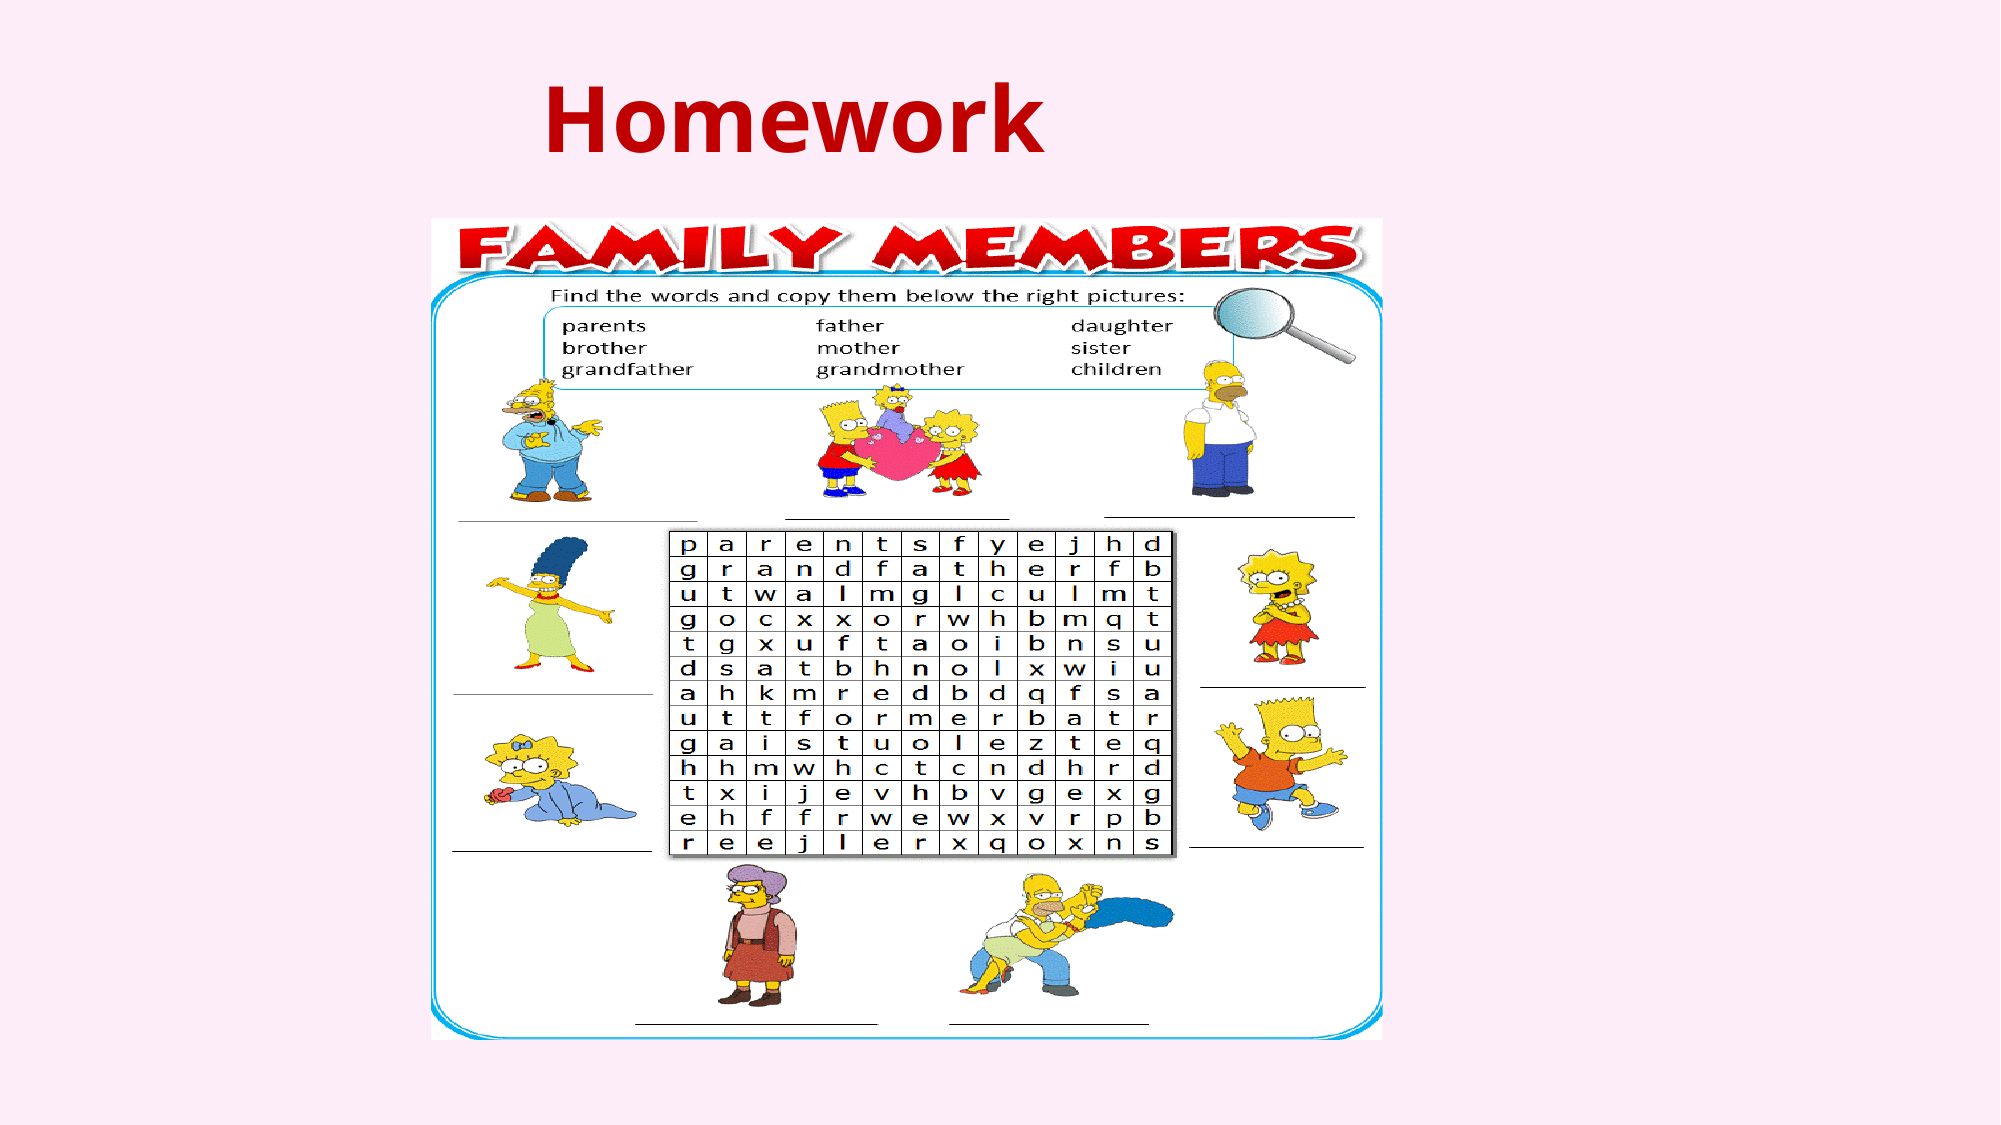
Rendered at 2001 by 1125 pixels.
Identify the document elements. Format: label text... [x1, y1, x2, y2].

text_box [430, 217, 1383, 1042]
text_box Homework [72, 53, 1515, 179]
